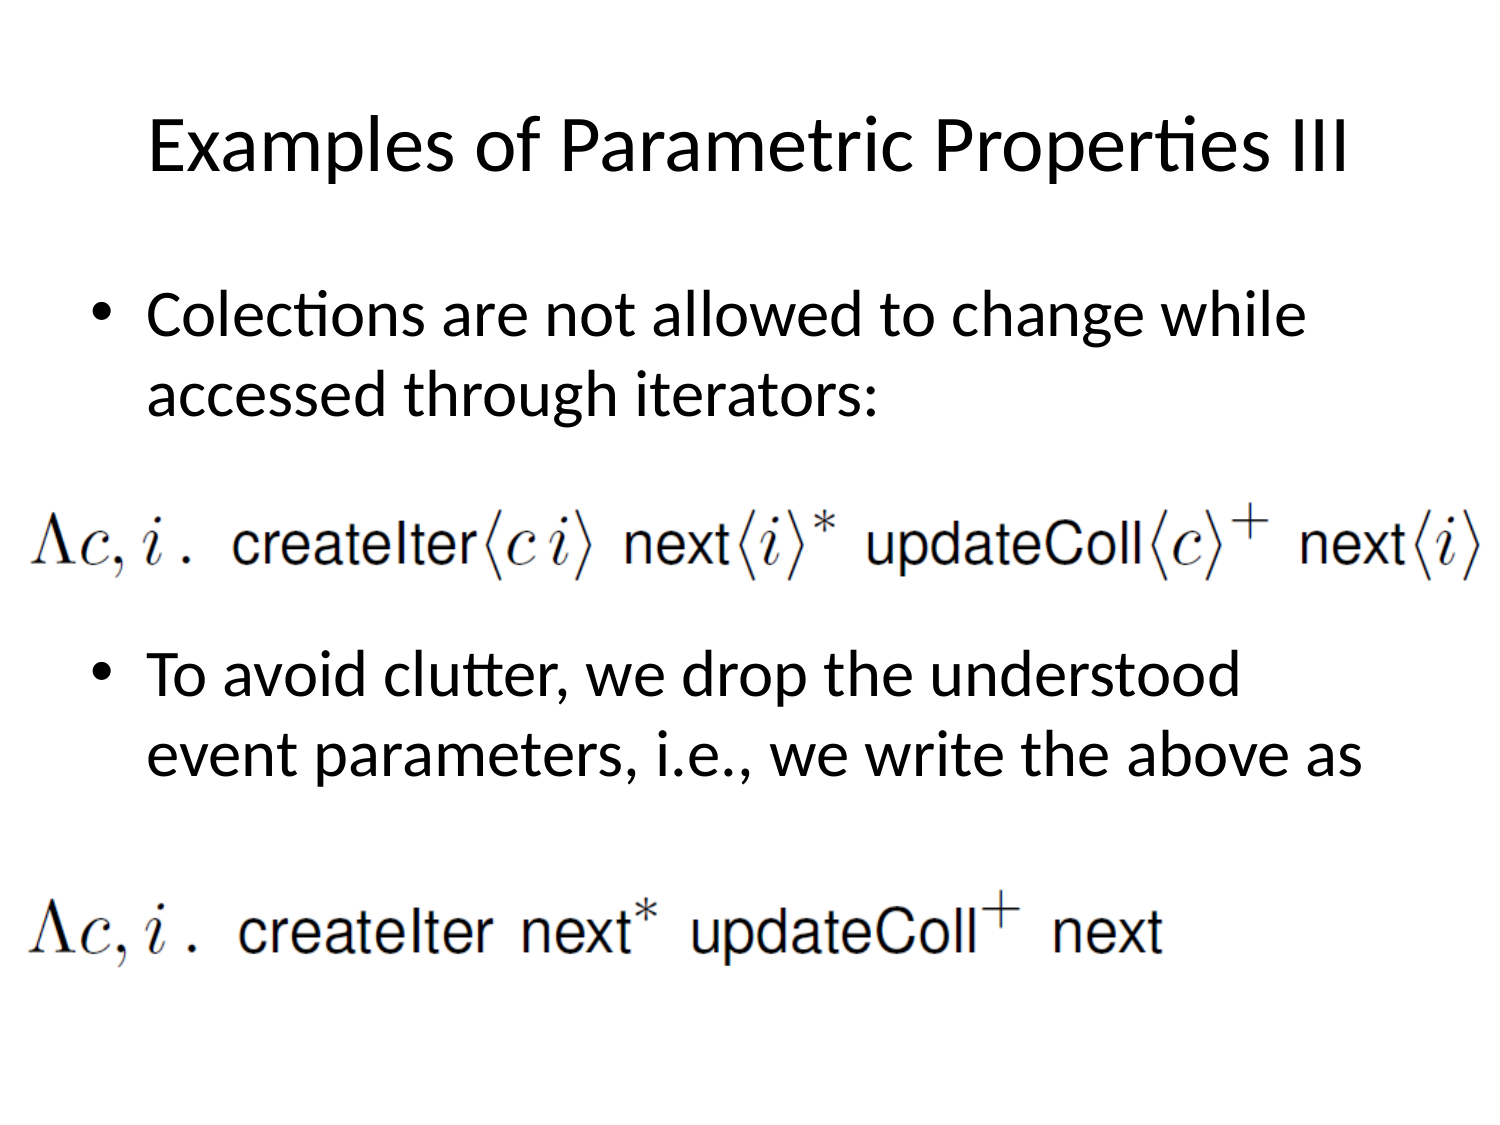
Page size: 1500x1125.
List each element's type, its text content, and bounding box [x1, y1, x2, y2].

list Colections are not allowed to change while accessed through iterators: To avoid clutter, we drop the understood event parameters, i.e., we write the above as [75, 596, 1425, 1005]
picture [12, 490, 1488, 588]
title Examples of Parametric Properties III [75, 45, 1425, 233]
picture [12, 884, 1176, 976]
list Colections are not allowed to change while accessed through iterators: To avoid clutter, we drop the understood event parameters, i.e., we write the above as [75, 262, 1425, 489]
